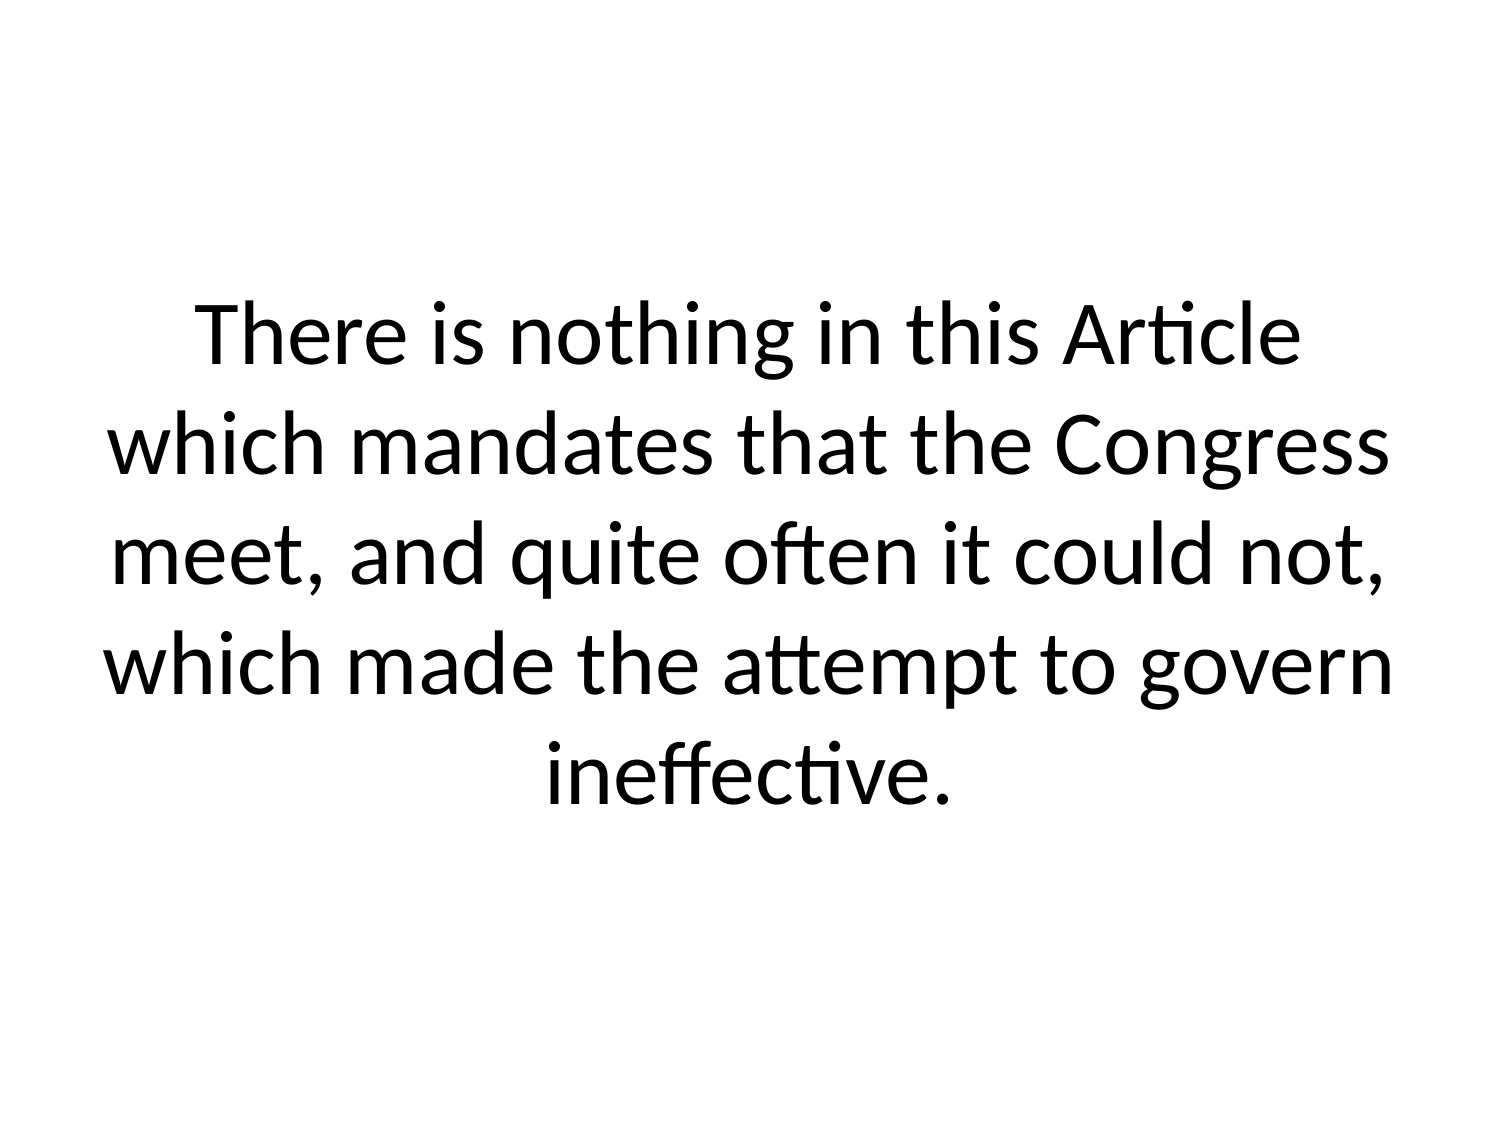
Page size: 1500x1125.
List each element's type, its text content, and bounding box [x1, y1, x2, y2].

title There is nothing in this Article which mandates that the Congress meet, and quite often it could not, which made the attempt to govern ineffective. [75, 45, 1425, 1050]
